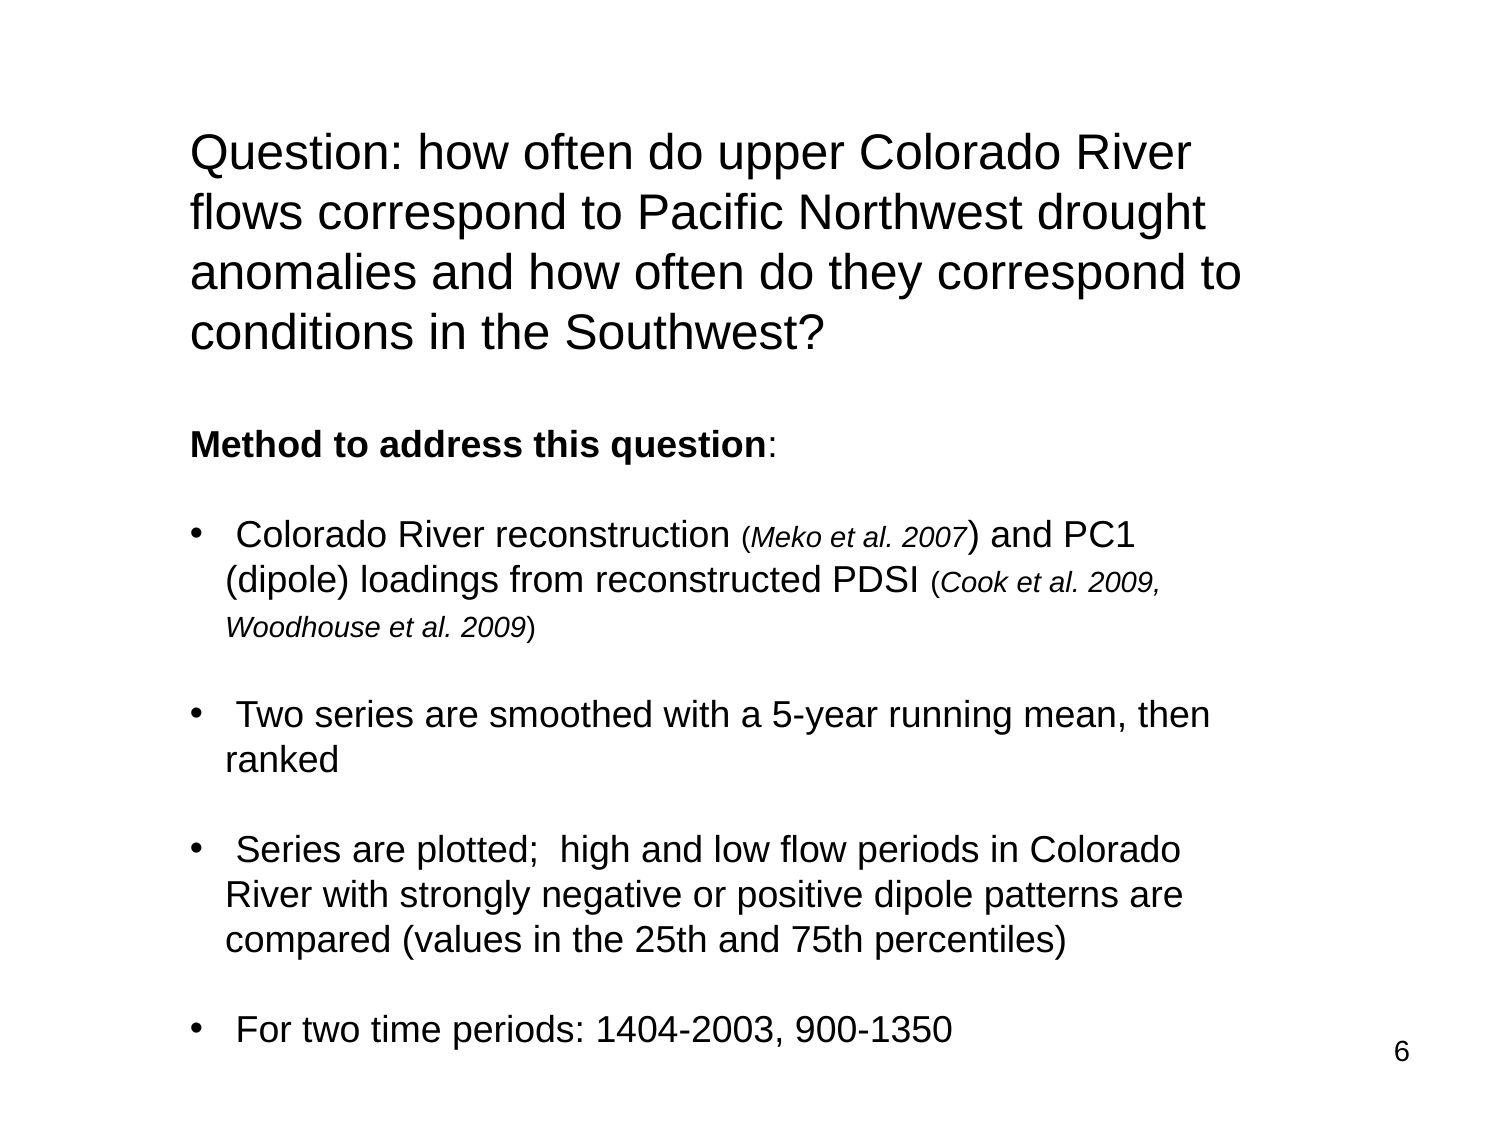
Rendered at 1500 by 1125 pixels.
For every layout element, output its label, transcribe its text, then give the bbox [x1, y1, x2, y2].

text_box Question: how often do upper Colorado River flows correspond to Pacific Northwest drought anomalies and how often do they correspond to conditions in the Southwest? Method to address this question: Colorado River reconstruction (Meko et al. 2007) and PC1 (dipole) loadings from reconstructed PDSI (Cook et al. 2009, Woodhouse et al. 2009) Two series are smoothed with a 5-year running mean, then ranked Series are plotted; high and low flow periods in Colorado River with strongly negative or positive dipole patterns are compared (values in the 25th and 75th percentiles) For two time periods: 1404-2003, 900-1350 [174, 112, 1275, 1058]
slide_number 6 [1074, 1024, 1426, 1103]
